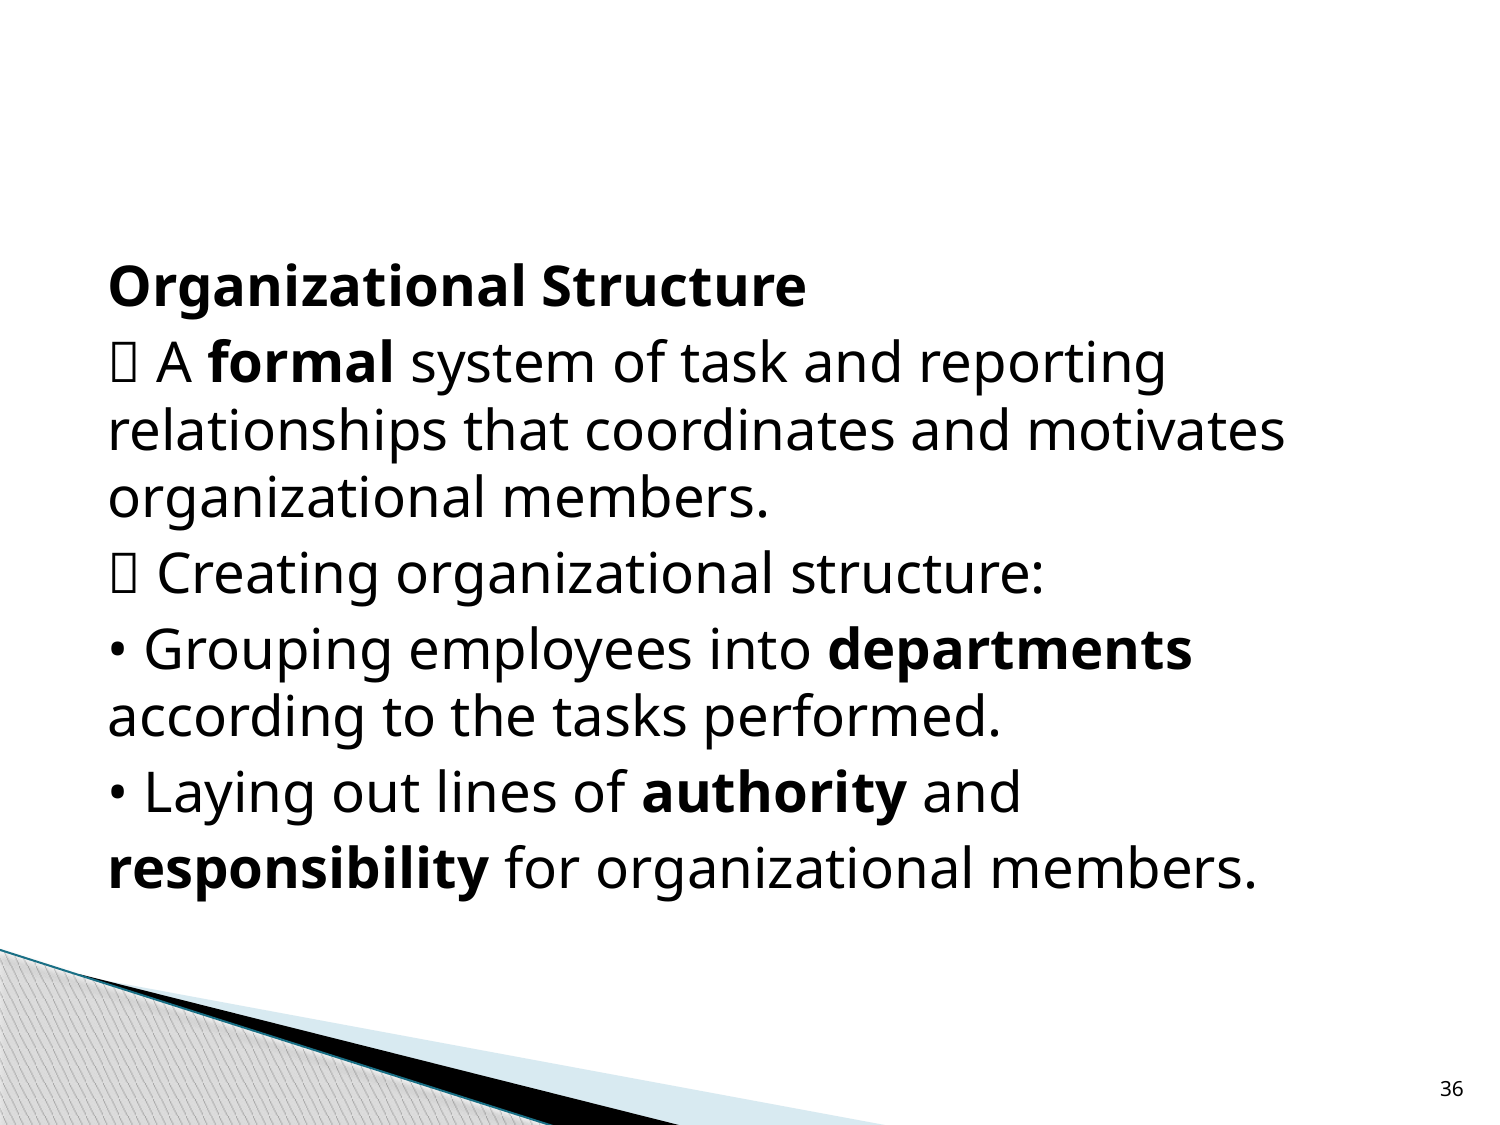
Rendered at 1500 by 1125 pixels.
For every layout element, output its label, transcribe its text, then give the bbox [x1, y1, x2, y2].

list Organizational Structure  A formal system of task and reporting relationships that coordinates and motivates organizational members.  Creating organizational structure: • Grouping employees into departments according to the tasks performed. • Laying out lines of authority and responsibility for organizational members. [75, 243, 1425, 986]
slide_number 36 [1418, 1051, 1479, 1112]
